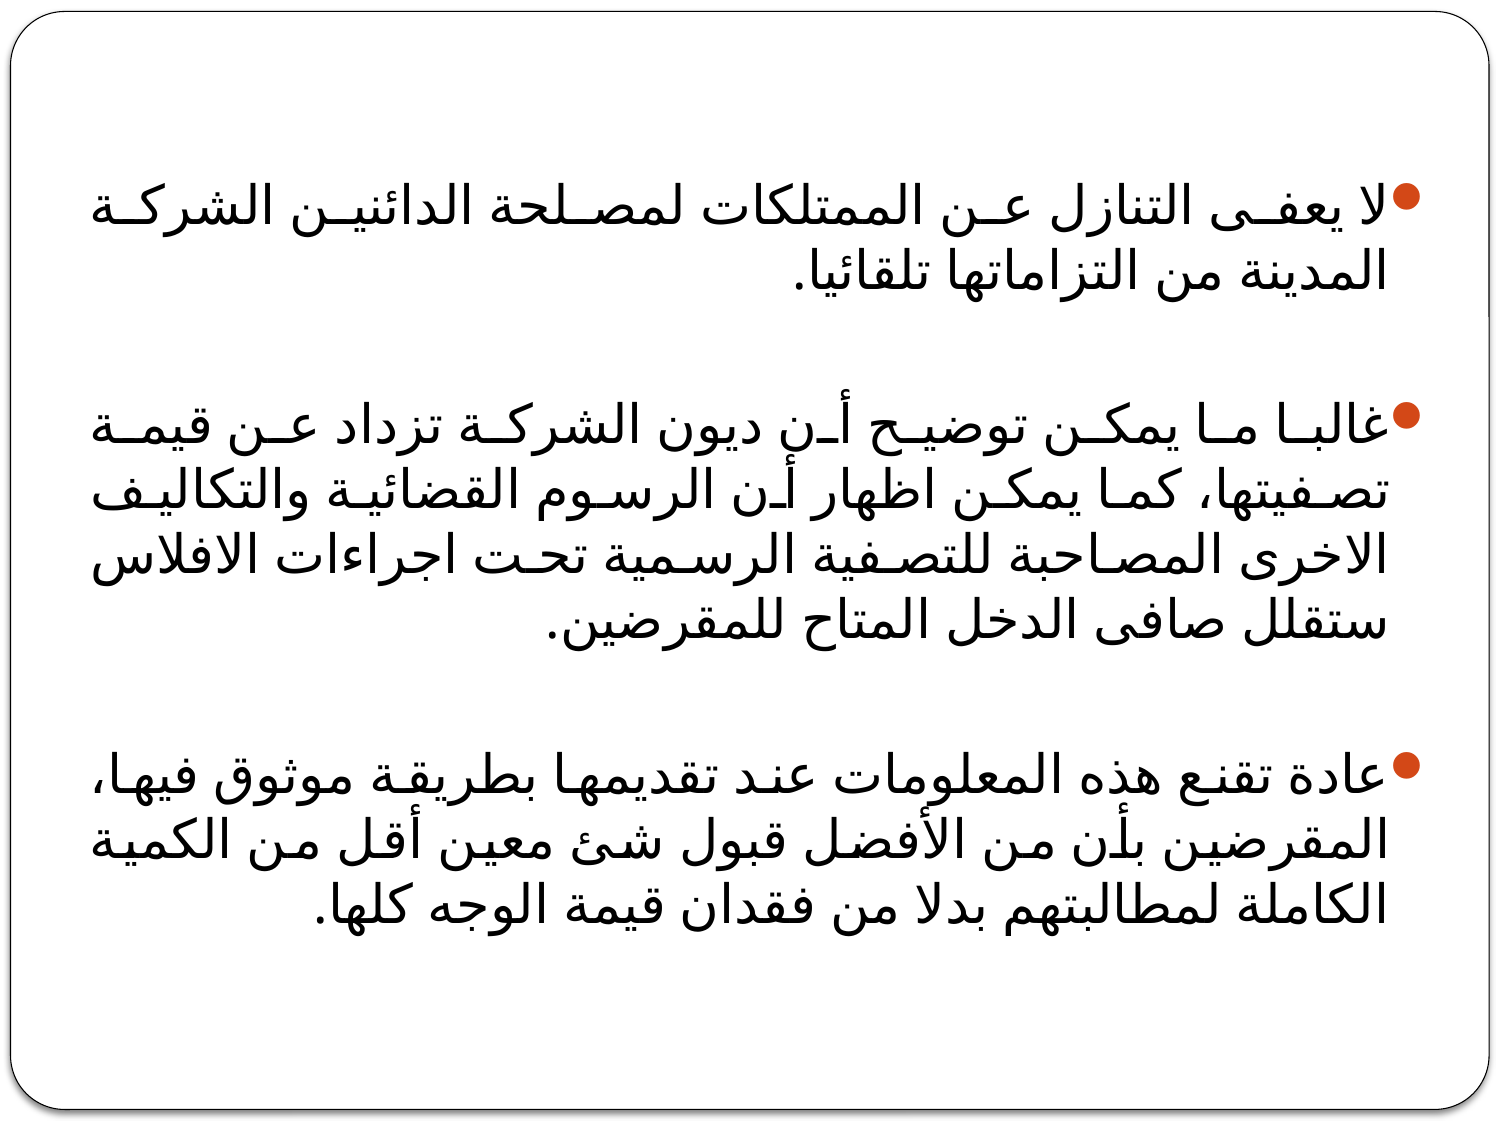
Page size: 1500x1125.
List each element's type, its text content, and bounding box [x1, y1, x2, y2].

list لا يعفى التنازل عن الممتلكات لمصلحة الدائنين الشركة المدينة من التزاماتها تلقائيا. غالبا ما يمكن توضيح أن ديون الشركة تزداد عن قيمة تصفيتها، كما يمكن اظهار أن الرسوم القضائية والتكاليف الاخرى المصاحبة للتصفية الرسمية تحت اجراءات الافلاس ستقلل صافى الدخل المتاح للمقرضين. عادة تقنع هذه المعلومات عند تقديمها بطريقة موثوق فيها، المقرضين بأن من الأفضل قبول شئ معين أقل من الكمية الكاملة لمطالبتهم بدلا من فقدان قيمة الوجه كلها. [75, 162, 1450, 1063]
